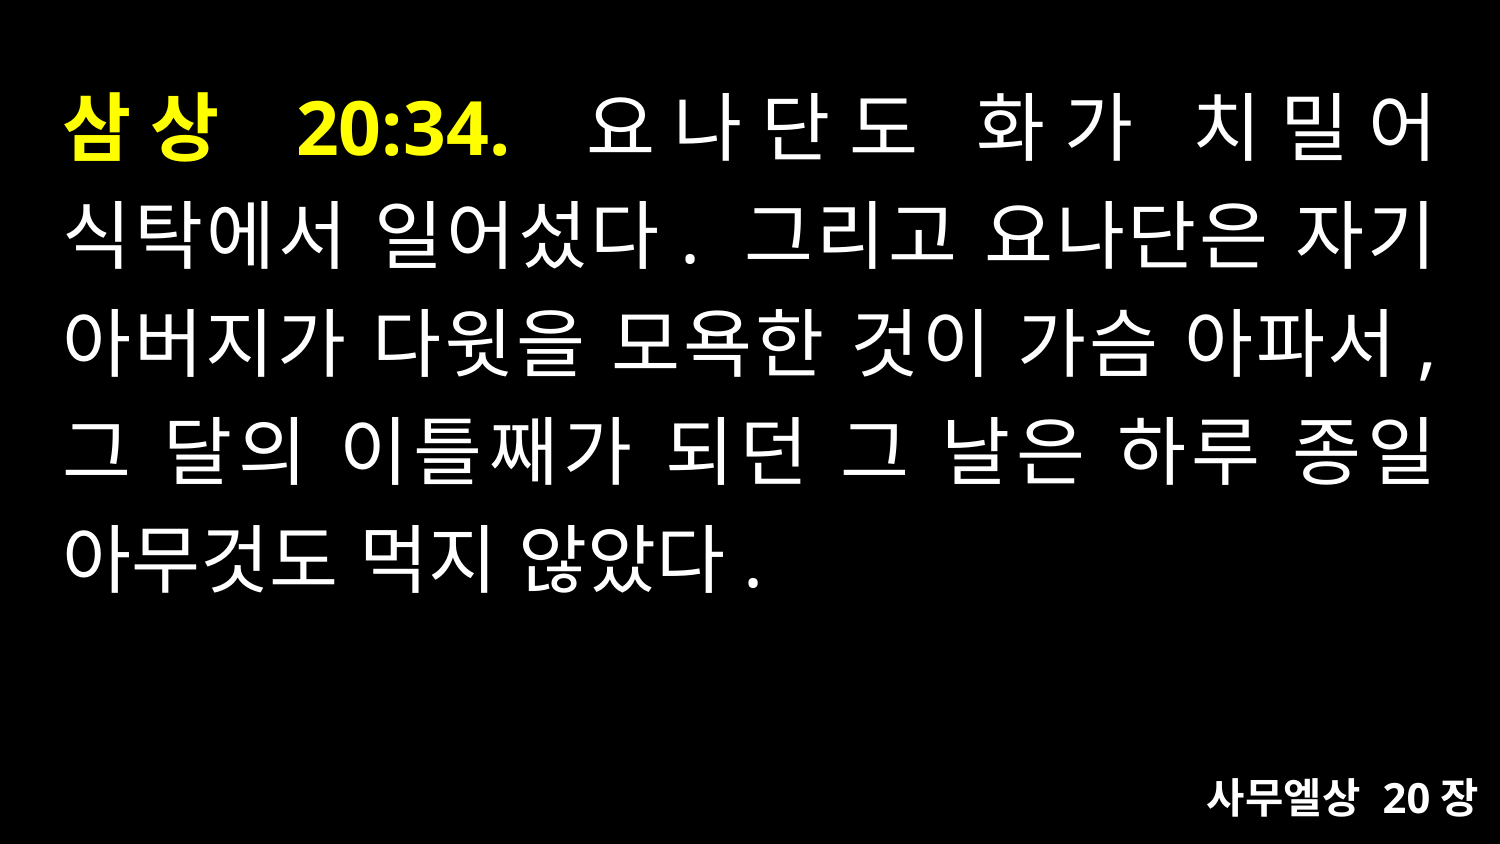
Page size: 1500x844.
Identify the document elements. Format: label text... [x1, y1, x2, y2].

subtitle 사무엘상 20장 [916, 770, 1500, 844]
title 삼상 20:34. 요나단도 화가 치밀어 식탁에서 일어섰다. 그리고 요나단은 자기 아버지가 다윗을 모욕한 것이 가슴 아파서, 그 달의 이틀째가 되던 그 날은 하루 종일 아무것도 먹지 않았다. [0, 0, 1500, 844]
